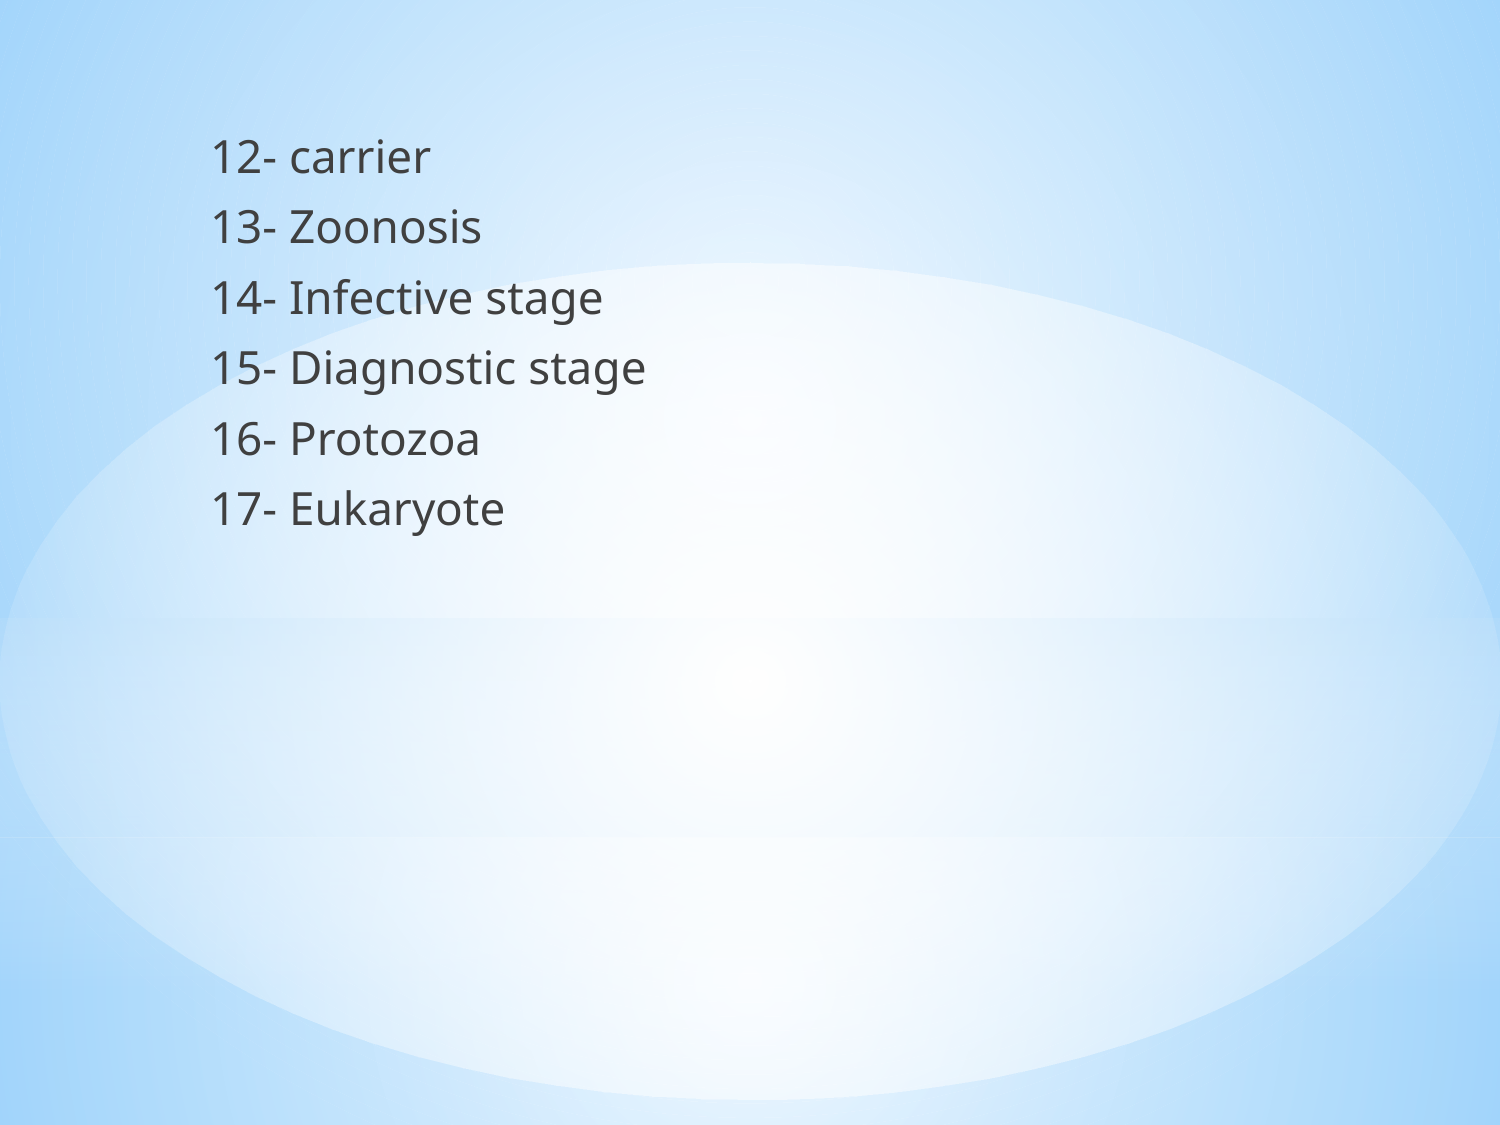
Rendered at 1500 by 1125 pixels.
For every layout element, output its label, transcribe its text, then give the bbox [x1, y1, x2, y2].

list 12- carrier 13- Zoonosis 14- Infective stage 15- Diagnostic stage 16- Protozoa 17- Eukaryote [187, 120, 1238, 800]
